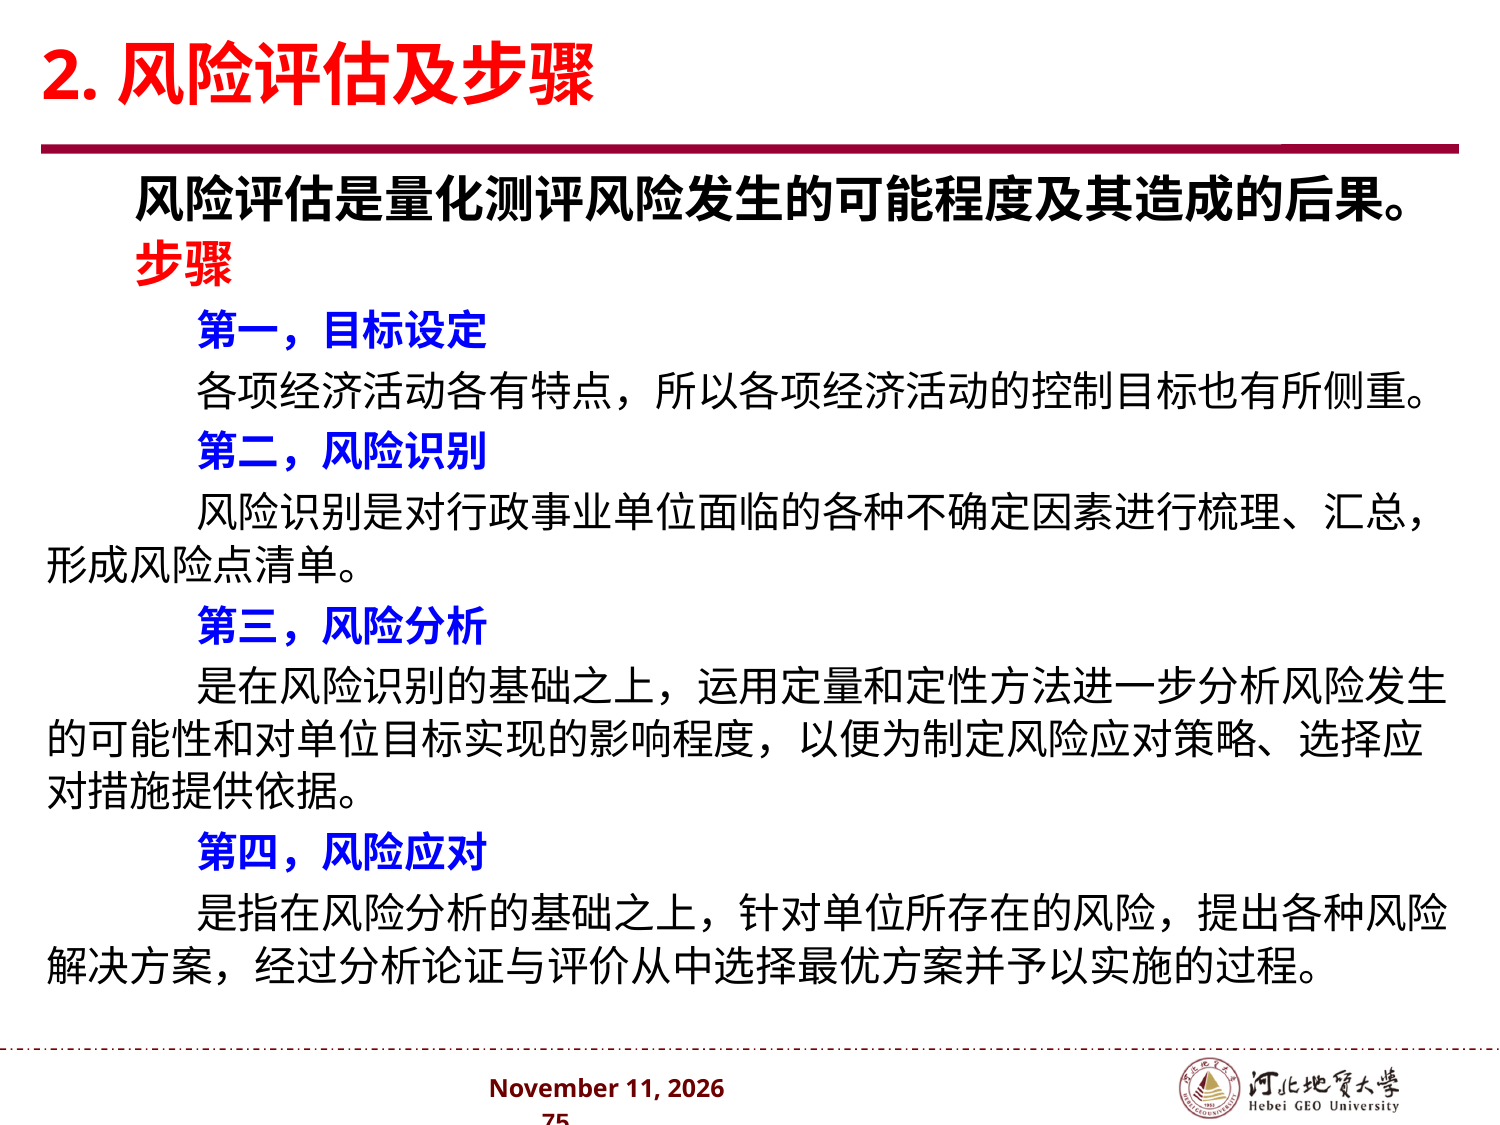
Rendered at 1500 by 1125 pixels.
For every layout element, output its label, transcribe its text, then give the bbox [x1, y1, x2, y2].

text_box 风险评估是量化测评风险发生的可能程度及其造成的后果。 步骤 第一，目标设定 各项经济活动各有特点，所以各项经济活动的控制目标也有所侧重。 第二，风险识别 风险识别是对行政事业单位面临的各种不确定因素进行梳理、汇总，形成风险点清单。 第三，风险分析 是在风险识别的基础之上，运用定量和定性方法进一步分析风险发生的可能性和对单位目标实现的影响程度，以便为制定风险应对策略、选择应对措施提供依据。 第四，风险应对 是指在风险分析的基础之上，针对单位所存在的风险，提出各种风险解决方案，经过分析论证与评价从中选择最优方案并予以实施的过程。 [45, 164, 1464, 1027]
picture [1159, 1049, 1420, 1125]
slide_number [473, 1064, 990, 1109]
text_box 2.风险评估及步骤 [41, 19, 1459, 126]
